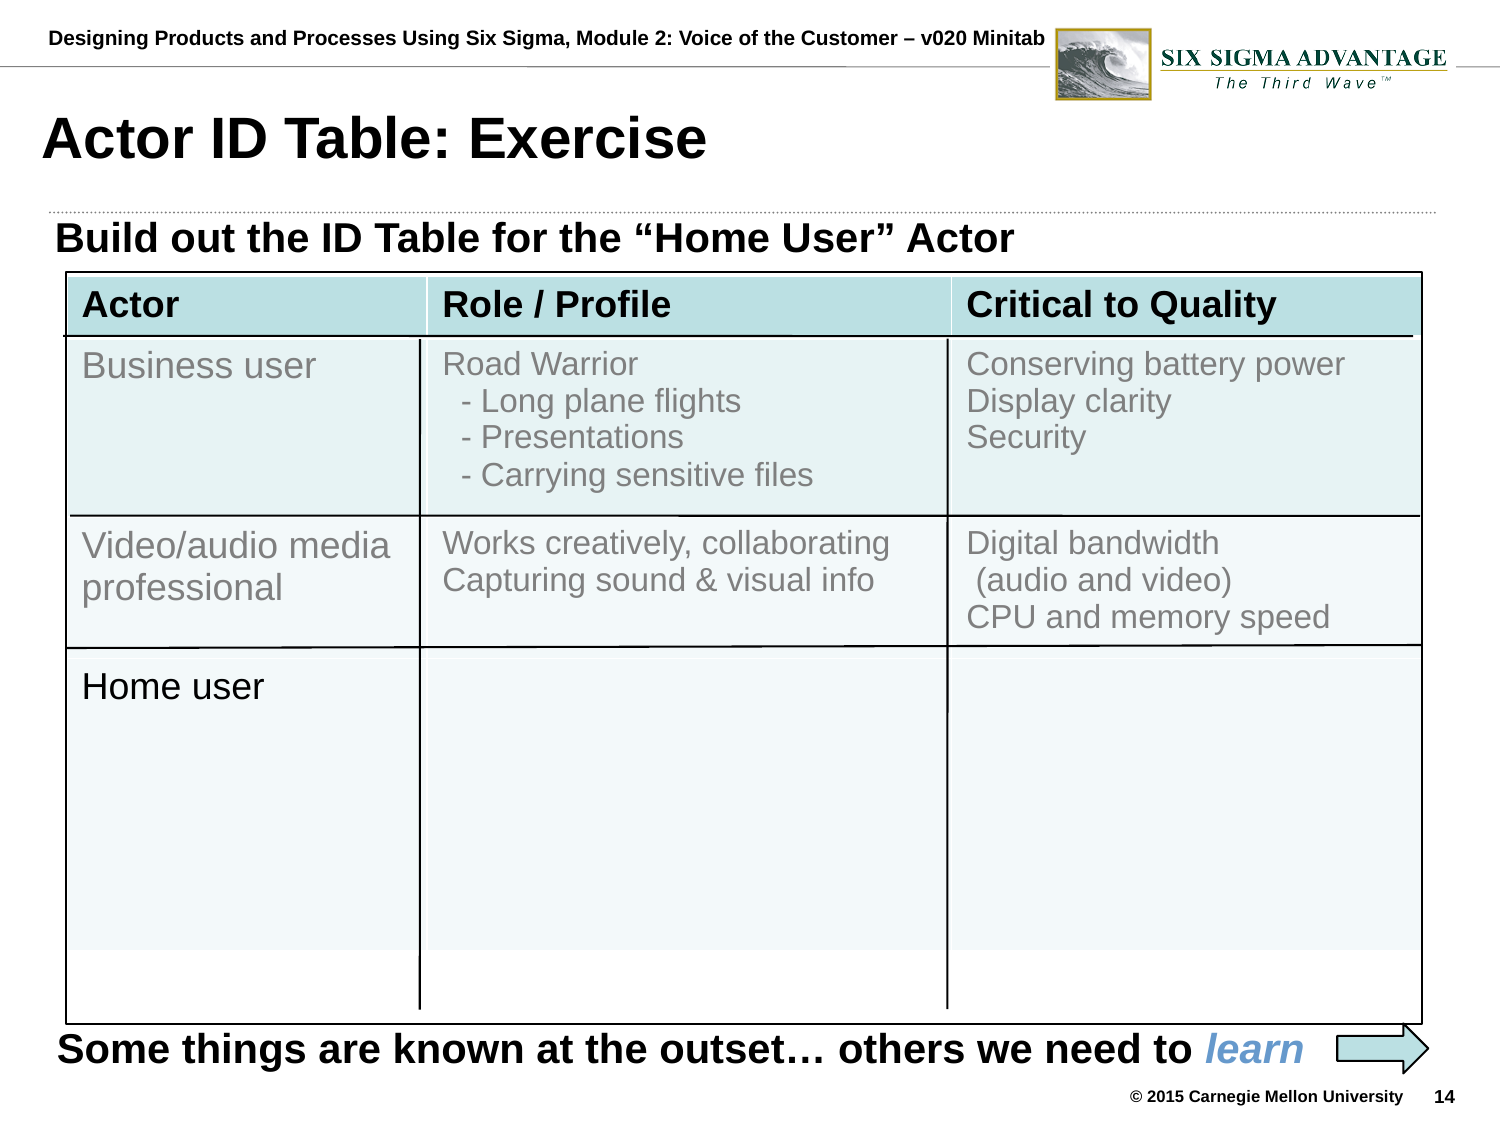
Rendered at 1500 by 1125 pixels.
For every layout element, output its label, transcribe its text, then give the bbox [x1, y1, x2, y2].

title Actor ID Table: Exercise [26, 106, 1302, 178]
text_box [65, 271, 1422, 644]
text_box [65, 644, 1423, 649]
title Gather Facts [88, 675, 1279, 682]
text_box [1337, 1025, 1429, 1074]
text_box [65, 655, 1422, 1025]
text_box Build out the ID Table for the “Home User” Actor [40, 203, 1464, 339]
picture [1049, 24, 1456, 104]
title Gather Facts [66, 338, 1410, 342]
text_box Some things are known at the outset… others we need to learn [42, 1014, 1409, 1080]
title Gather Facts [73, 517, 1417, 521]
